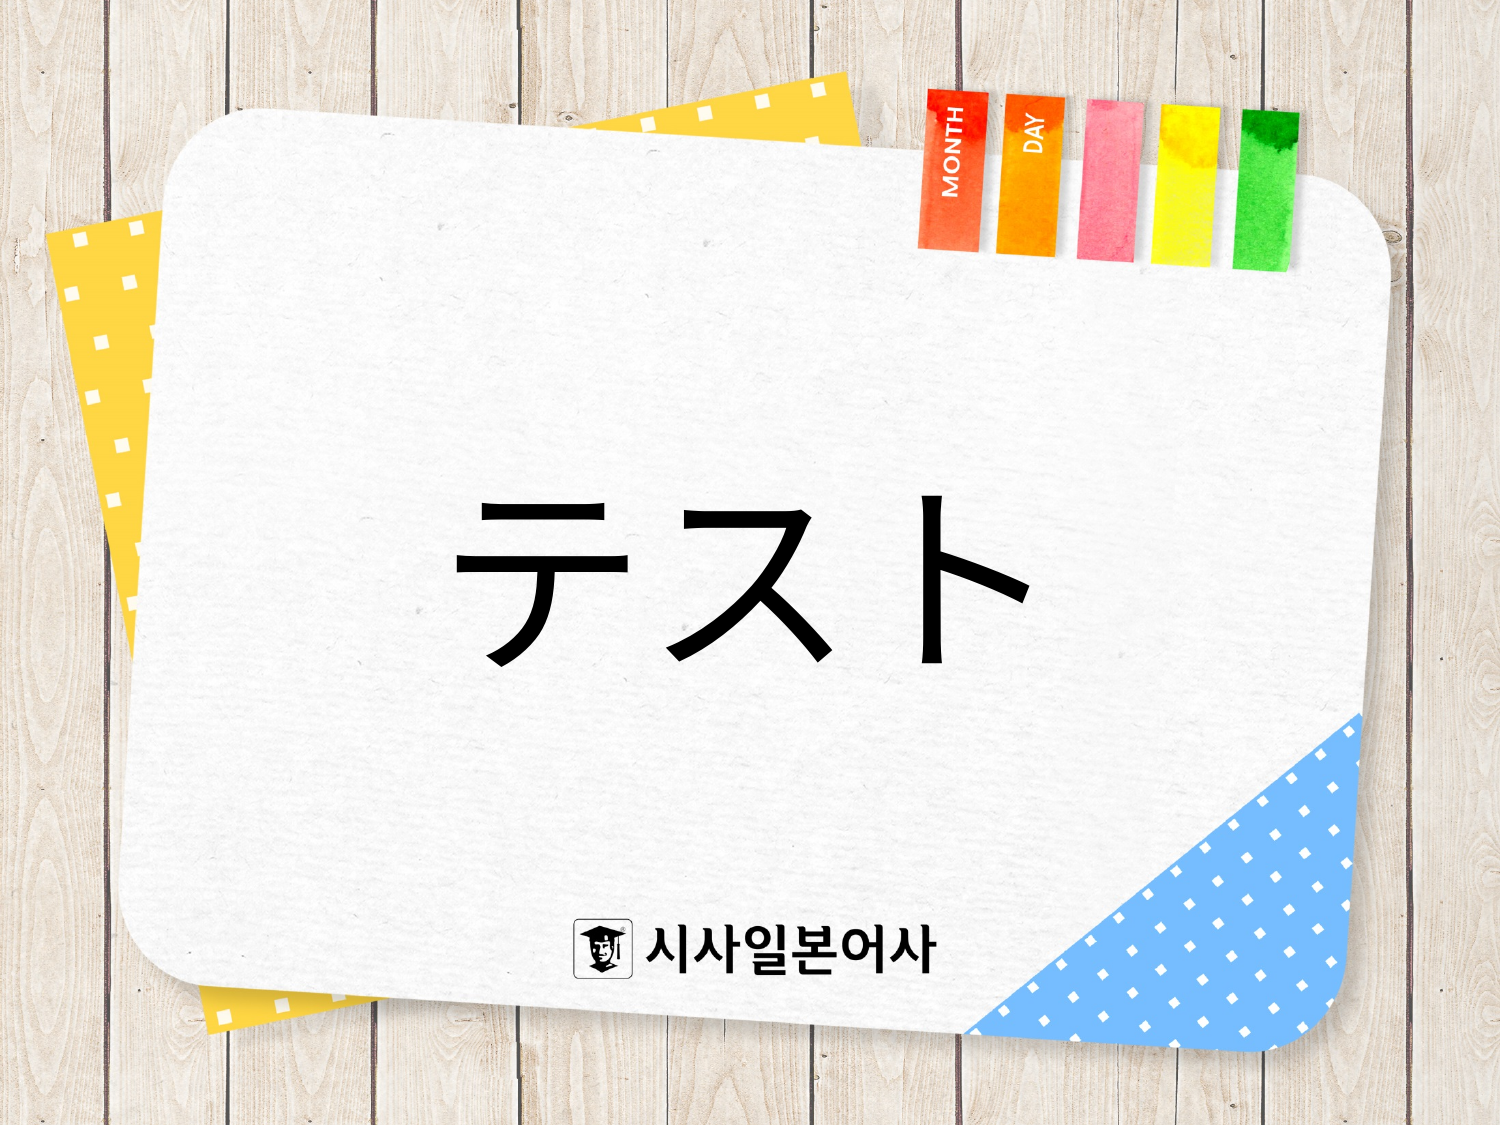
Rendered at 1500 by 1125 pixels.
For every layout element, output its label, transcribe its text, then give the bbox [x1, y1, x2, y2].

title テスト [75, 338, 1425, 811]
picture [0, 0, 1500, 1125]
